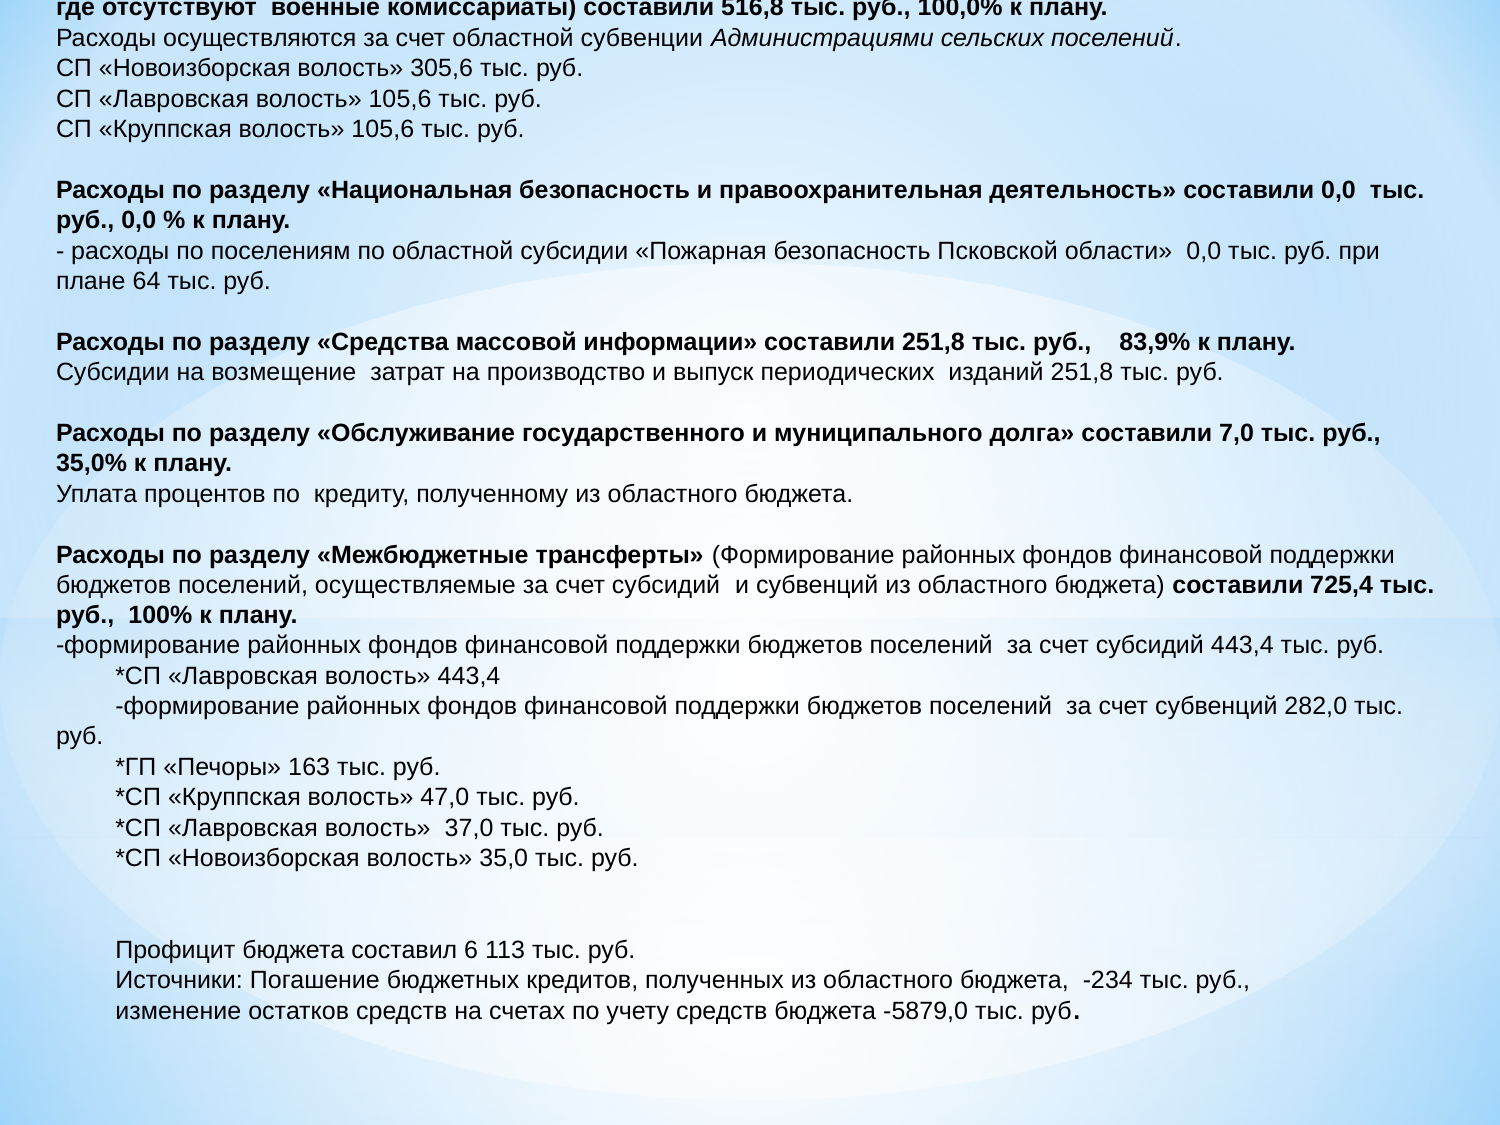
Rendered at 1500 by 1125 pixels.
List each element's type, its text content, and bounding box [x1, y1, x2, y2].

text_box Расходы по разделу «Национальная оборона» (осуществление первичного воинского учета на территориях, где отсутствуют военные комиссариаты) составили 516,8 тыс. руб., 100,0% к плану. Расходы осуществляются за счет областной субвенции Администрациями сельских поселений. СП «Новоизборская волость» 305,6 тыс. руб. СП «Лавровская волость» 105,6 тыс. руб. СП «Круппская волость» 105,6 тыс. руб. Расходы по разделу «Национальная безопасность и правоохранительная деятельность» составили 0,0 тыс. руб., 0,0 % к плану. - расходы по поселениям по областной субсидии «Пожарная безопасность Псковской области» 0,0 тыс. руб. при плане 64 тыс. руб. Расходы по разделу «Средства массовой информации» составили 251,8 тыс. руб., 83,9% к плану. Субсидии на возмещение затрат на производство и выпуск периодических изданий 251,8 тыс. руб. Расходы по разделу «Обслуживание государственного и муниципального долга» составили 7,0 тыс. руб., 35,0% к плану. Уплата процентов по кредиту, полученному из областного бюджета. Расходы по разделу «Межбюджетные трансферты» (Формирование районных фондов финансовой поддержки бюджетов поселений, осуществляемые за счет субсидий и субвенций из областного бюджета) составили 725,4 тыс. руб., 100% к плану. -формирование районных фондов финансовой поддержки бюджетов поселений за счет субсидий 443,4 тыс. руб. *СП «Лавровская волость» 443,4 -формирование районных фондов финансовой поддержки бюджетов поселений за счет субвенций 282,0 тыс. руб. *ГП «Печоры» 163 тыс. руб. *СП «Круппская волость» 47,0 тыс. руб. *СП «Лавровская волость» 37,0 тыс. руб. *СП «Новоизборская волость» 35,0 тыс. руб. Профицит бюджета составил 6 113 тыс. руб. Источники: Погашение бюджетных кредитов, полученных из областного бюджета, -234 тыс. руб., изменение остатков средств на счетах по учету средств бюджета -5879,0 тыс. руб. [41, 0, 1471, 1125]
